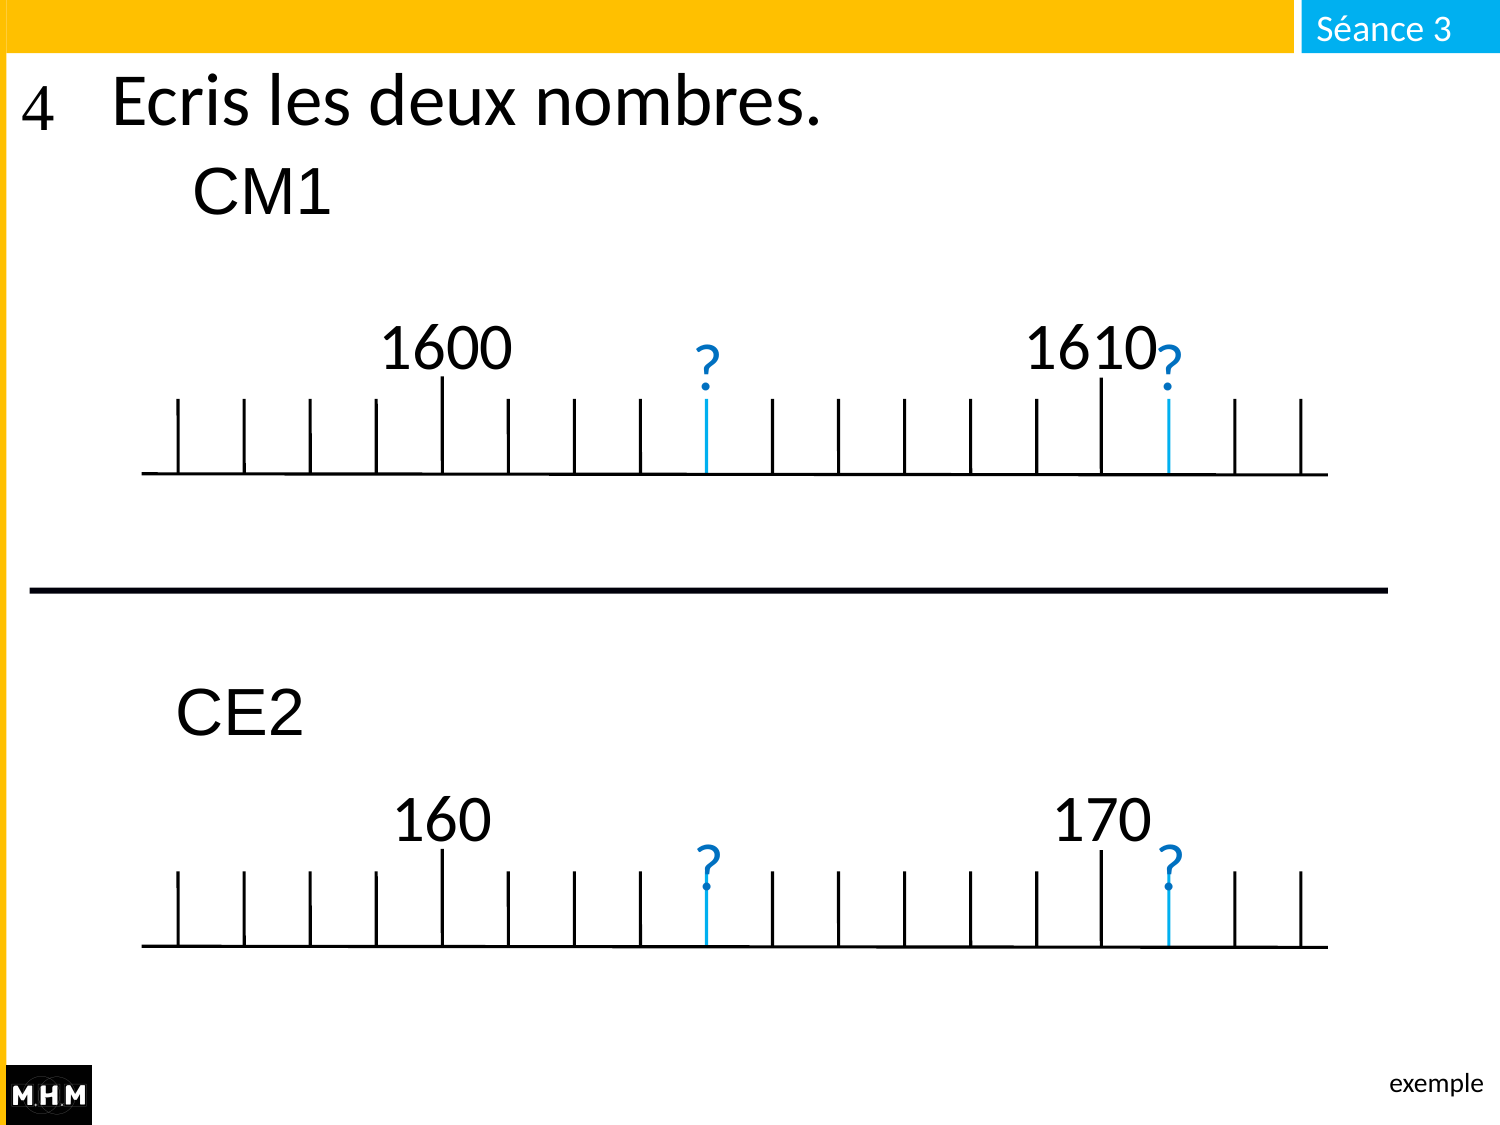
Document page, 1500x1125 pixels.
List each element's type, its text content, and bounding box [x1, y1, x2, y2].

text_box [141, 295, 1328, 476]
picture [6, 1065, 92, 1125]
title Ecris les deux nombres. [96, 60, 1391, 150]
list exemple [1373, 1064, 1500, 1125]
text_box CE2 [160, 661, 1194, 766]
text_box CM1 [177, 140, 1211, 293]
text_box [141, 767, 1328, 948]
